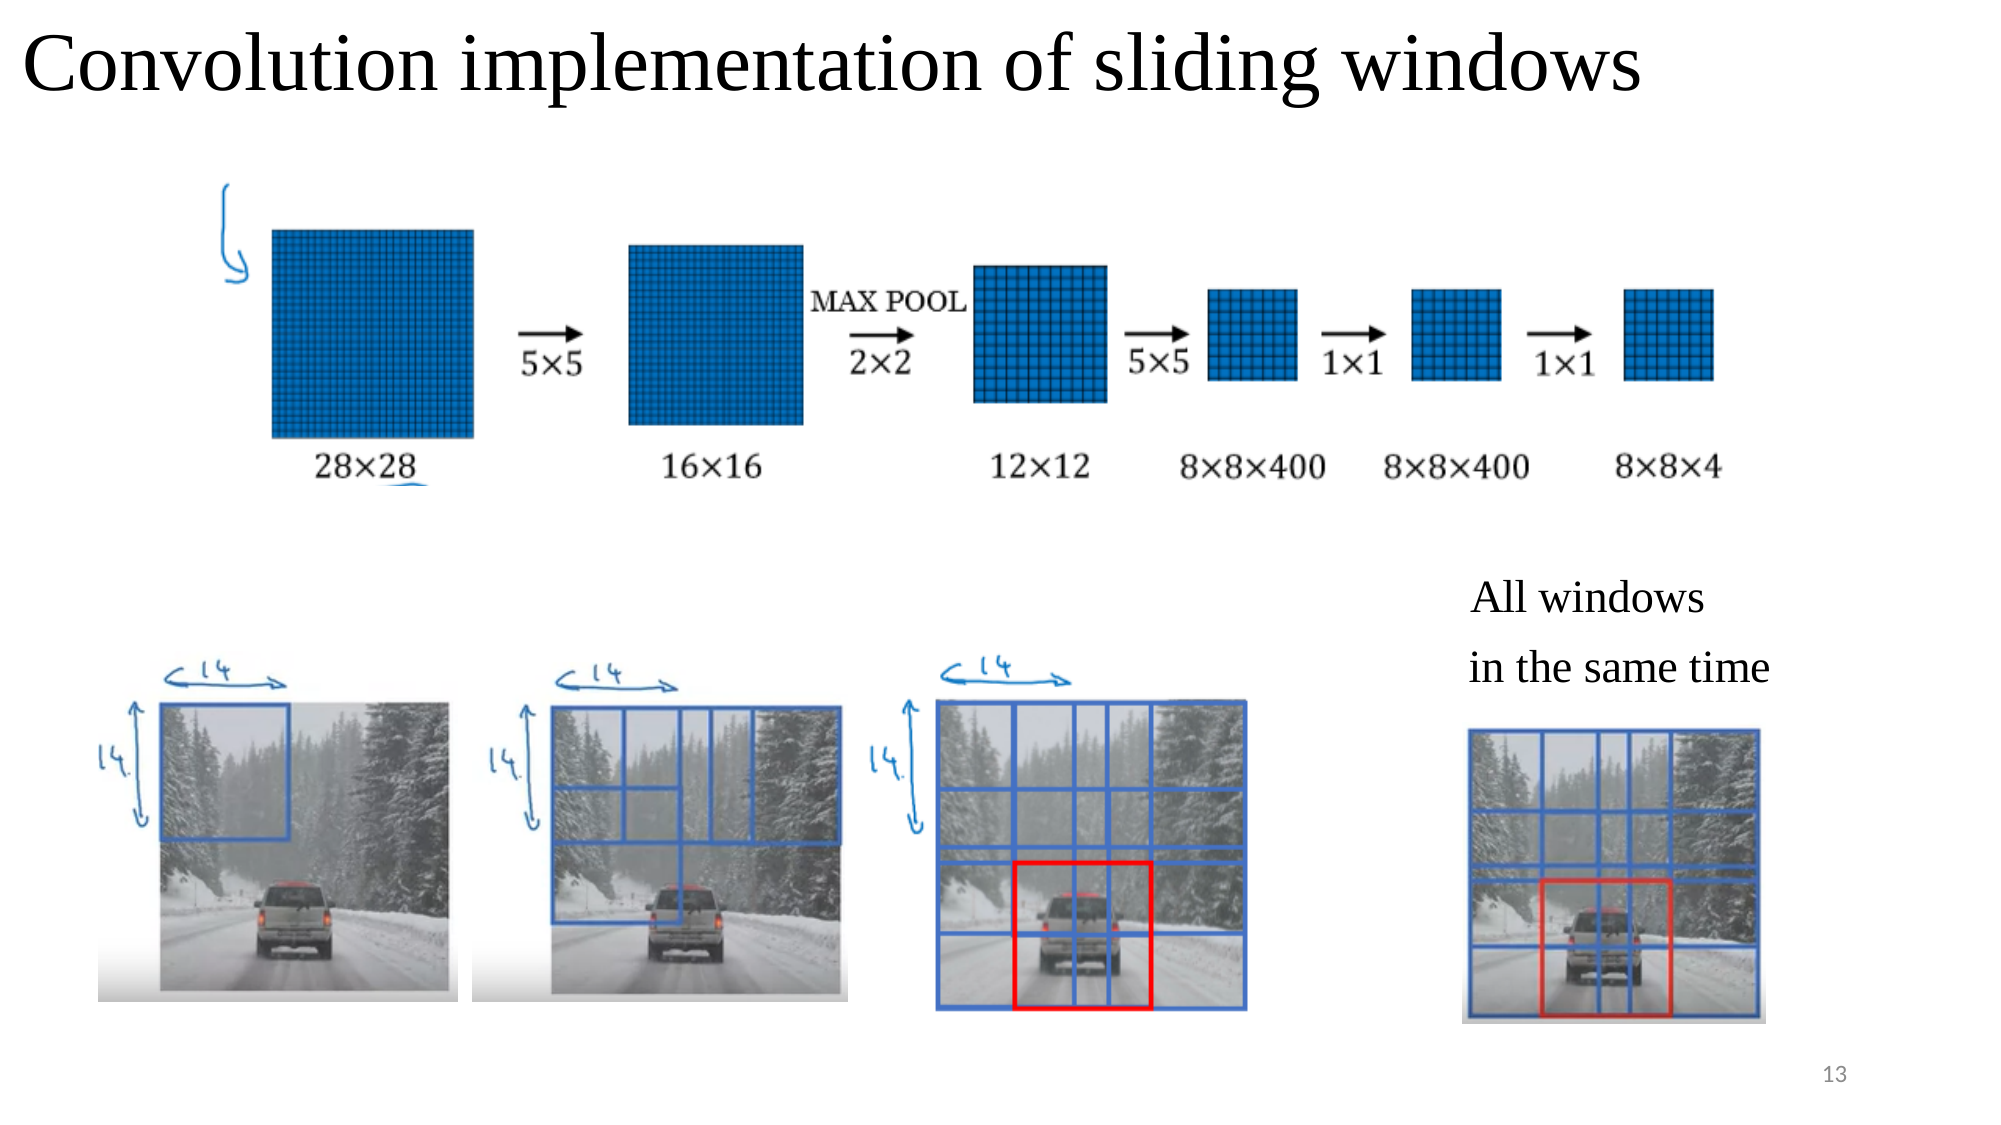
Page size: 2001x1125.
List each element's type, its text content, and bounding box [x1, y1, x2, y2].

picture [201, 168, 1861, 486]
text_box Convolution implementation of sliding windows [7, 0, 1660, 115]
slide_number 13 [1412, 1042, 1863, 1103]
picture [472, 662, 848, 1002]
picture [98, 651, 458, 1003]
picture [856, 651, 1265, 1024]
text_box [1462, 570, 1779, 694]
picture [1462, 722, 1766, 1024]
